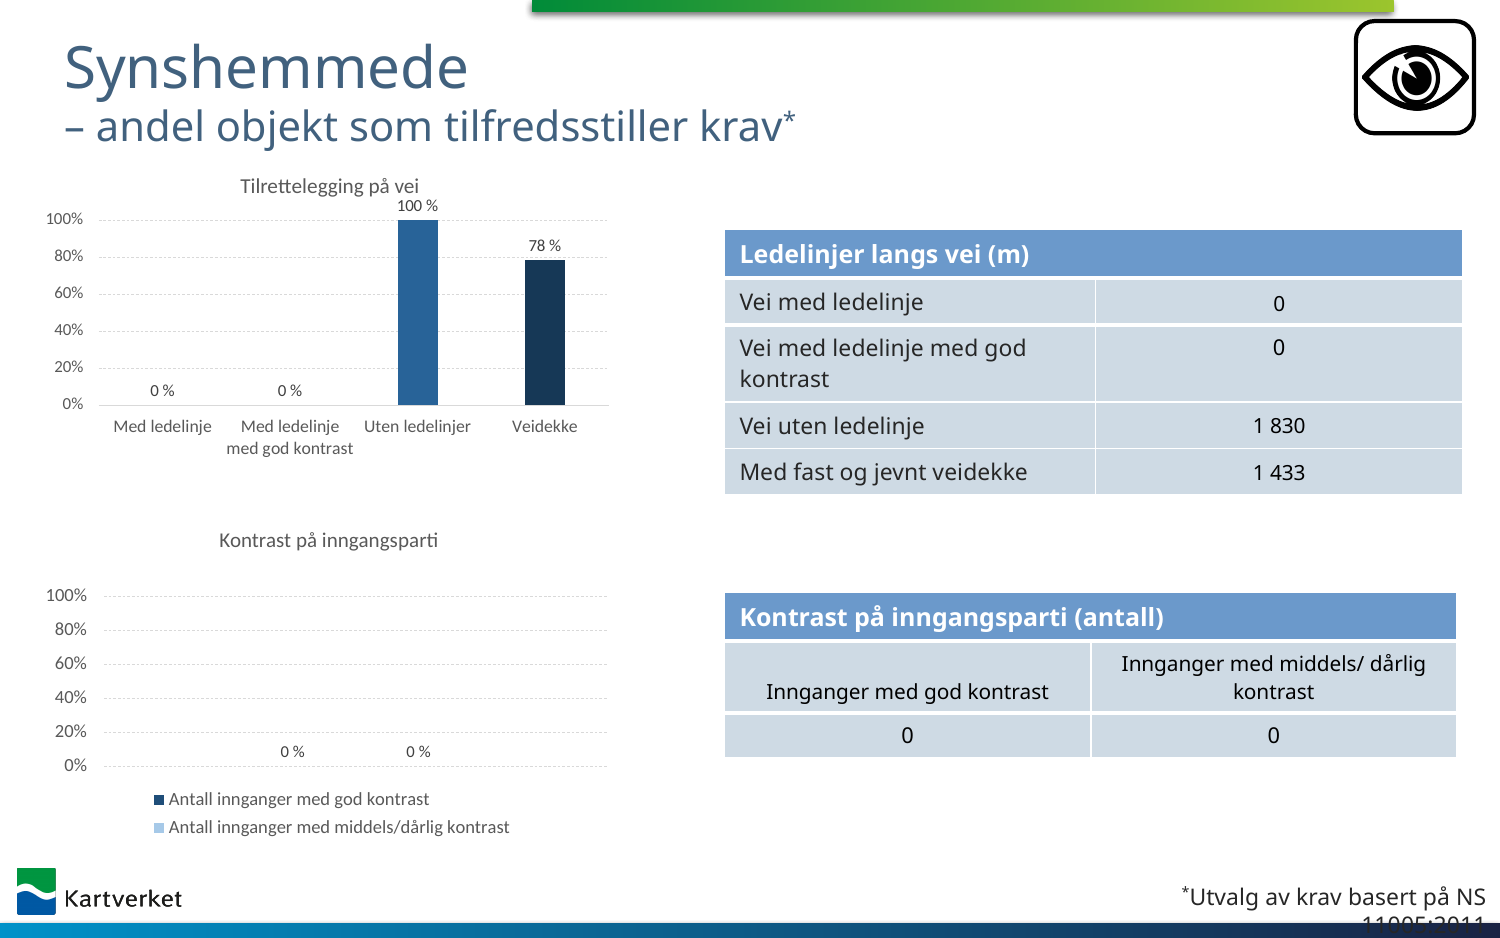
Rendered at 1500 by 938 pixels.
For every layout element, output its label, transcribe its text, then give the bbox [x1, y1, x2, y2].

picture [41, 166, 619, 492]
table_header Ledelinjer langs vei (m) [725, 230, 1462, 276]
table_cell 1 433 [1096, 449, 1462, 494]
table_cell 0 [725, 715, 1090, 757]
table_cell 0 [1096, 280, 1462, 323]
table_cell Vei med ledelinje [725, 280, 1095, 323]
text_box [1355, 20, 1475, 134]
table_header Kontrast på inngangsparti (antall) [725, 593, 1456, 639]
table_cell 0 [1096, 327, 1462, 401]
table_cell Vei med ledelinje med god kontrast [725, 327, 1095, 401]
text_box *Utvalg av krav basert på NS 11005:2011 [1068, 873, 1500, 938]
table_cell Innganger med middels/ dårlig kontrast [1092, 643, 1456, 711]
picture [41, 520, 617, 846]
text_box Synshemmede – andel objekt som tilfredsstiller krav* [49, 24, 1431, 158]
table_cell Vei uten ledelinje [725, 403, 1095, 448]
table_cell Innganger med god kontrast [725, 643, 1090, 711]
table_cell 0 [1092, 715, 1456, 757]
table_cell Med fast og jevnt veidekke [725, 449, 1095, 494]
table_cell 1 830 [1096, 403, 1462, 448]
